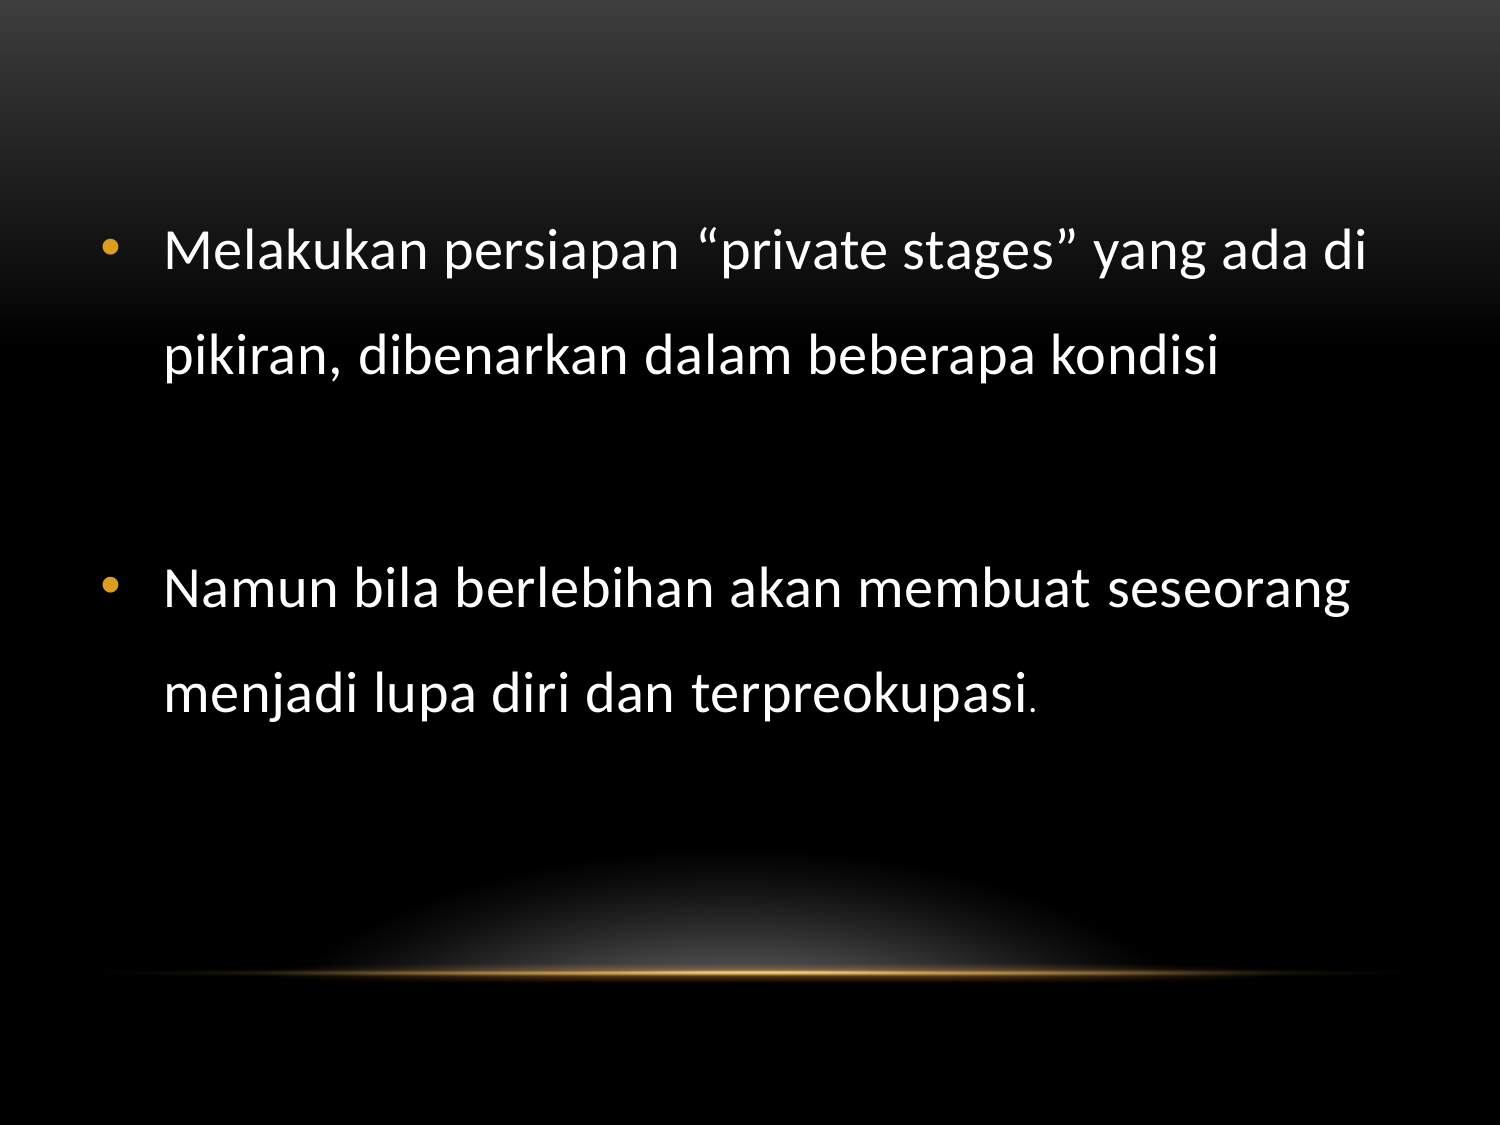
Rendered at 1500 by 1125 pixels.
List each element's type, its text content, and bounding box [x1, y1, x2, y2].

picture [0, 0, 1500, 1125]
list Melakukan persiapan “private stages” yang ada di pikiran, dibenarkan dalam beberapa kondisi Namun bila berlebihan akan membuat seseorang menjadi lupa diri dan terpreokupasi. [75, 87, 1425, 1050]
